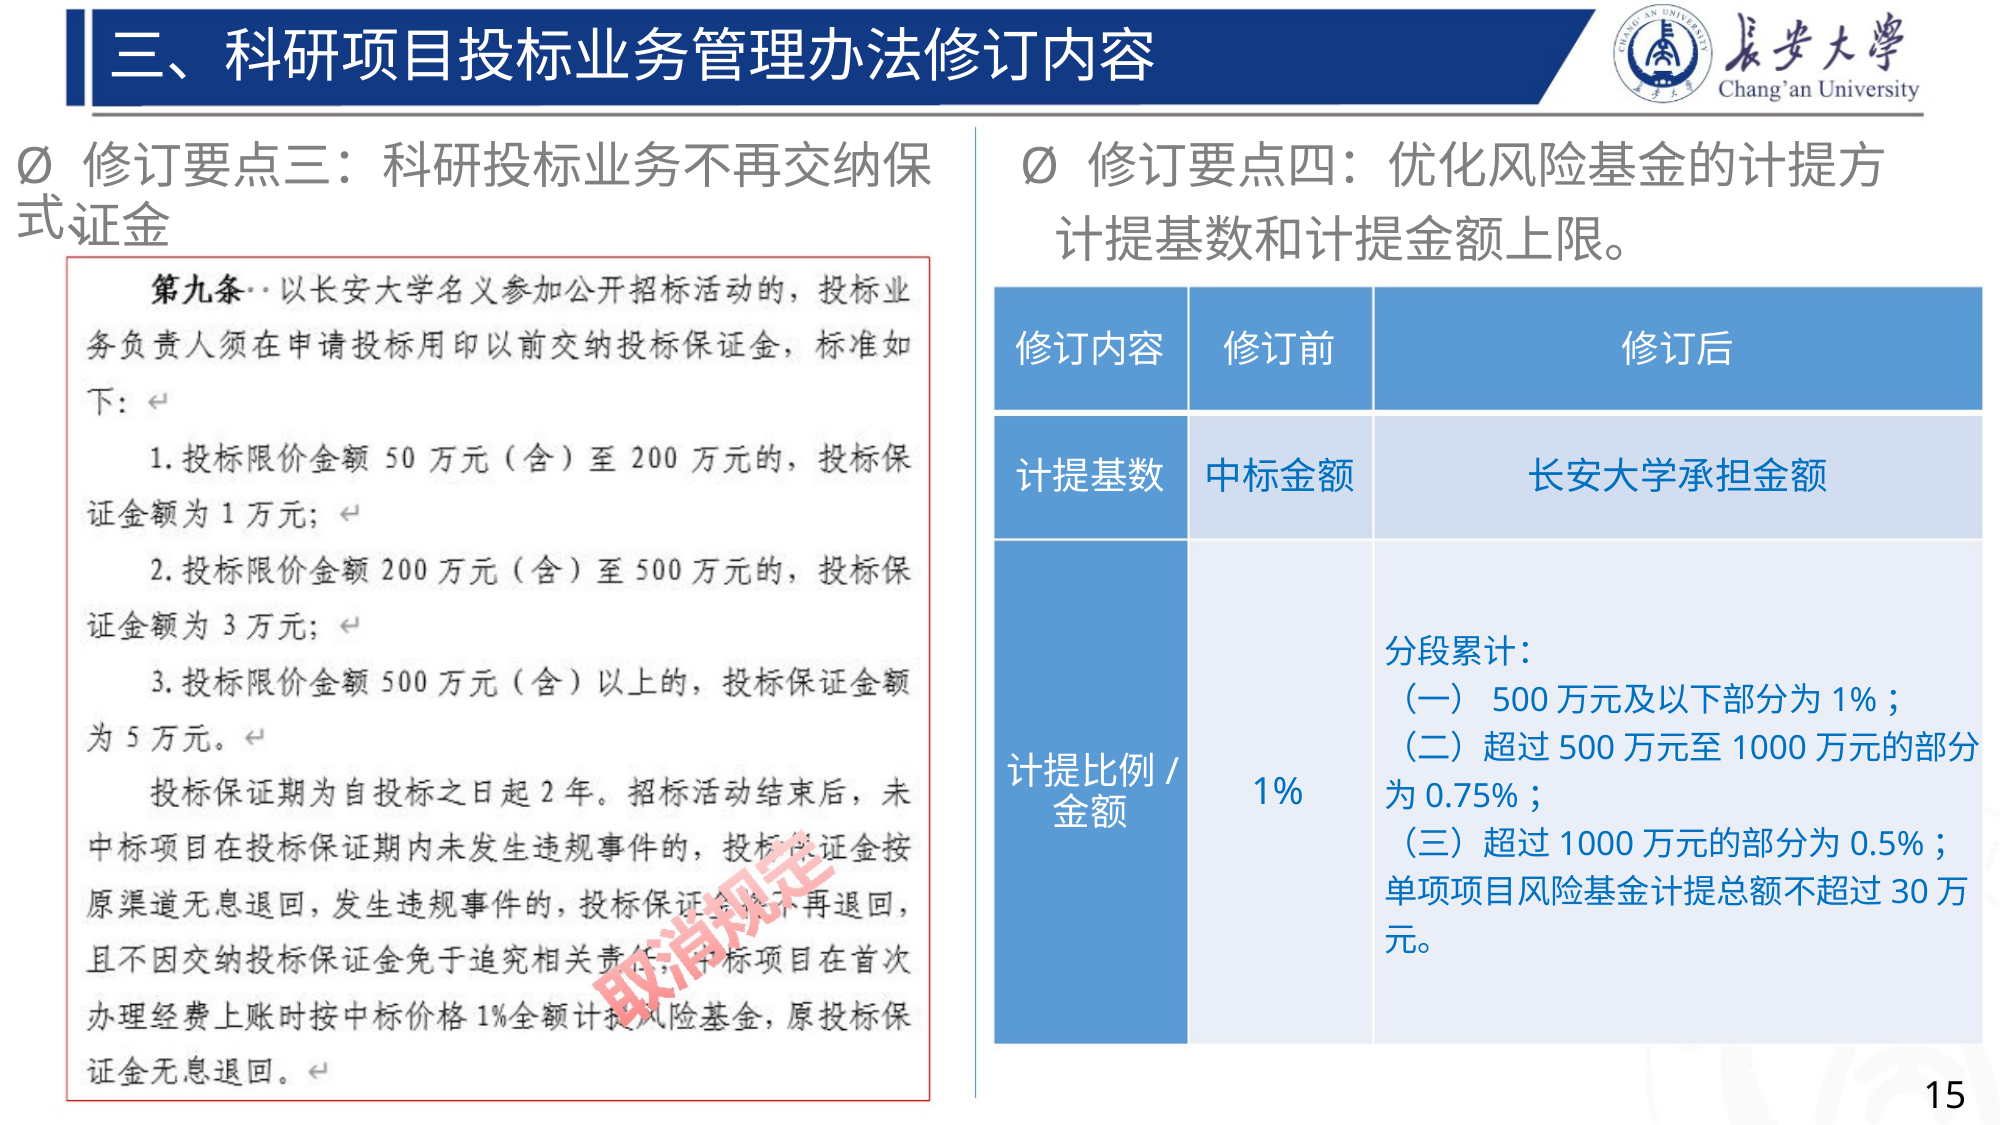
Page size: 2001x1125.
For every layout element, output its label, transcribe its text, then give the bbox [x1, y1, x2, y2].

text_box 金额 [1052, 794, 1153, 834]
text_box 长安大学承担金额 [1527, 457, 1853, 497]
text_box 修订后 [1621, 331, 1760, 371]
text_box 15 [1923, 1076, 1990, 1116]
text_box （三）超过1000万元的部分为0.5%； 单项项目风险基金计提总额不超过30万 元。 [1384, 827, 1984, 958]
text_box 计提基数和计提金额上限。 [1054, 215, 1680, 268]
text_box Ø 修订要点三：科研投标业务不再交纳保 Ø 修订要点四：优化风险基金的计提方式、 [15, 141, 1980, 246]
text_box 计提比例/ [1006, 752, 1199, 792]
text_box 修订内容 修订前 计提基数 中标金额 [1015, 331, 1381, 497]
text_box [0, 0, 2000, 1125]
text_box 证金 [71, 201, 197, 254]
text_box 三、科研项目投标业务管理办法修订内容 [108, 27, 1184, 88]
text_box （一）500万元及以下部分为1%； （二）超过500万元至1000万元的部分 为0.75%； [1384, 683, 1986, 814]
text_box 分段累计： [1384, 635, 1576, 671]
text_box 1% [1251, 773, 1335, 813]
